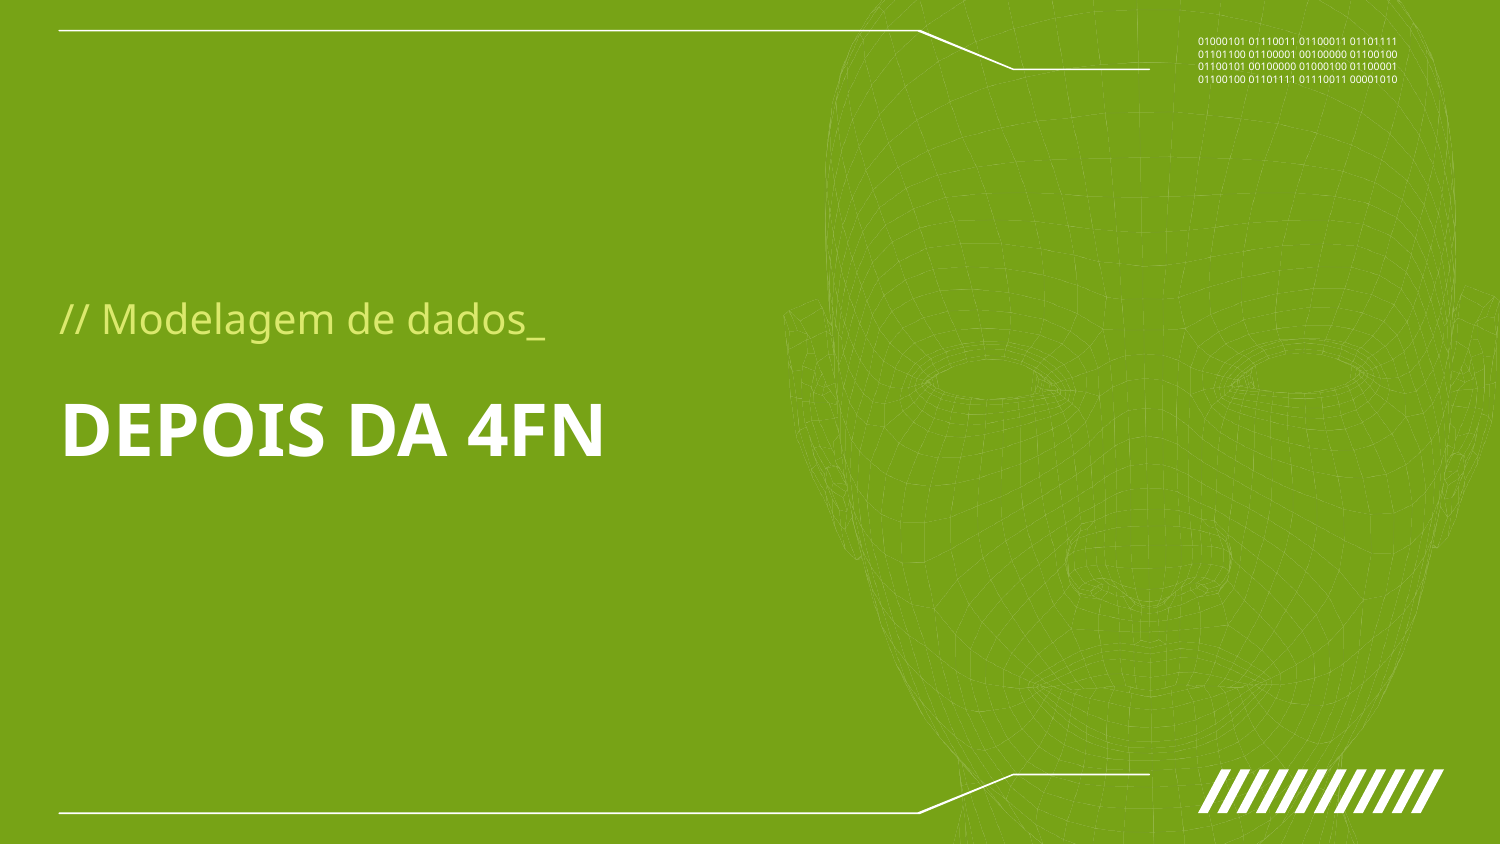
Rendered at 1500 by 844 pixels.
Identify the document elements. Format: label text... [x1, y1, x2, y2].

title DEPOIS DA 4FN [59, 368, 1127, 540]
text_box // Modelagem de dados_ [59, 277, 971, 358]
